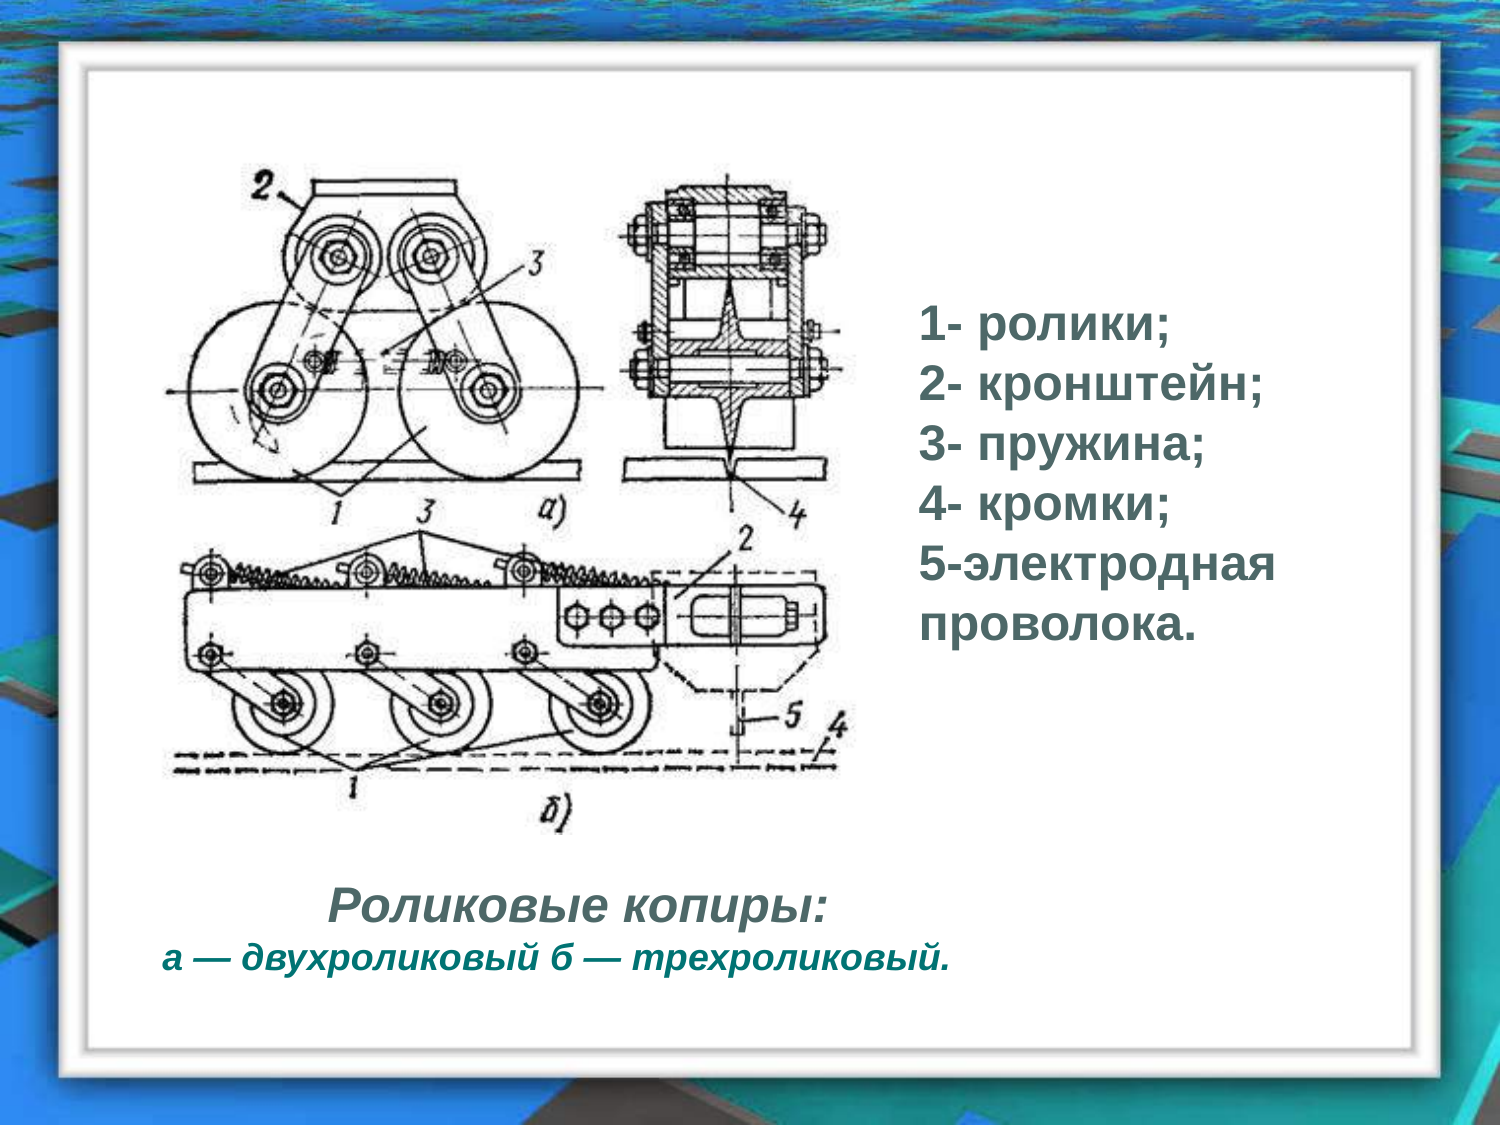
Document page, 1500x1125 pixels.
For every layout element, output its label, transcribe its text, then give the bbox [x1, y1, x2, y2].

picture [0, 0, 1500, 1125]
text_box 1- ролики; 2- кронштейн; 3- пружина; 4- кромки; 5-электродная проволока. [903, 282, 1329, 658]
text_box Роликовые копиры: a — двухроликовый б — трехроликовый. [147, 865, 1010, 986]
